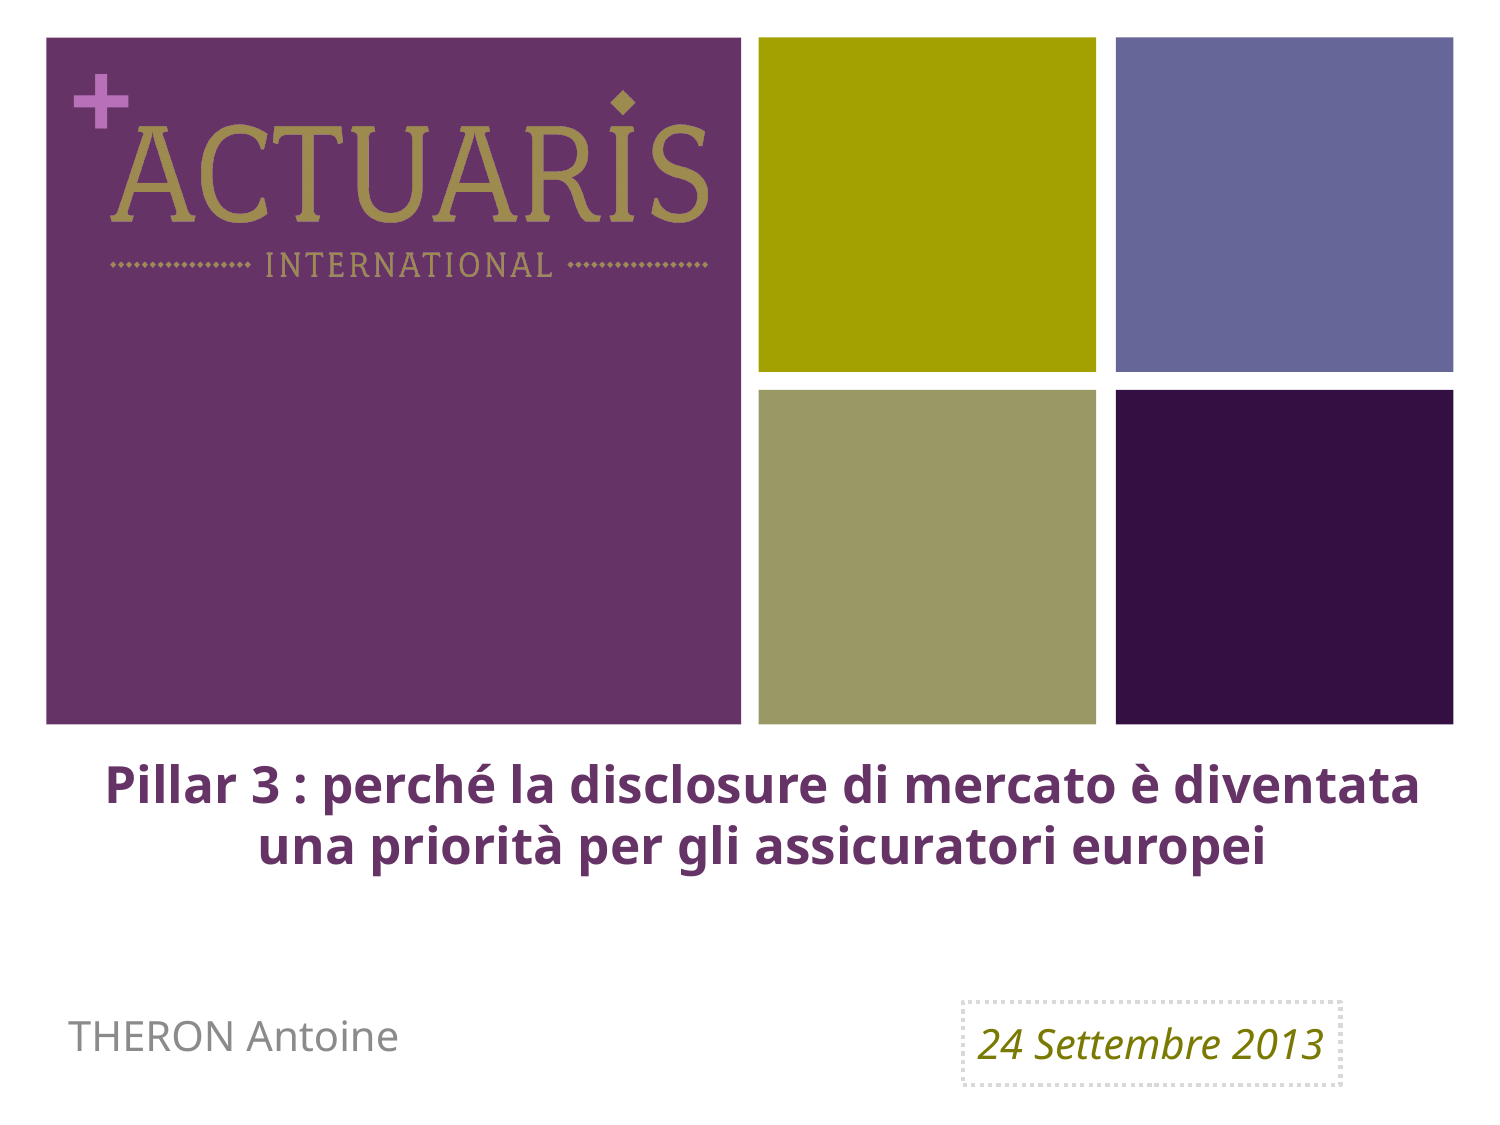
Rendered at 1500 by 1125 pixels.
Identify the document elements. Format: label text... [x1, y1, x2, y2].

title Pillar 3 : perché la disclosure di mercato è diventata una priorità per gli assicuratori europei [76, 744, 1450, 929]
text_box 24 Settembre 2013 [961, 1000, 1343, 1087]
picture [110, 90, 708, 277]
subtitle THERON Antoine [53, 1002, 491, 1081]
